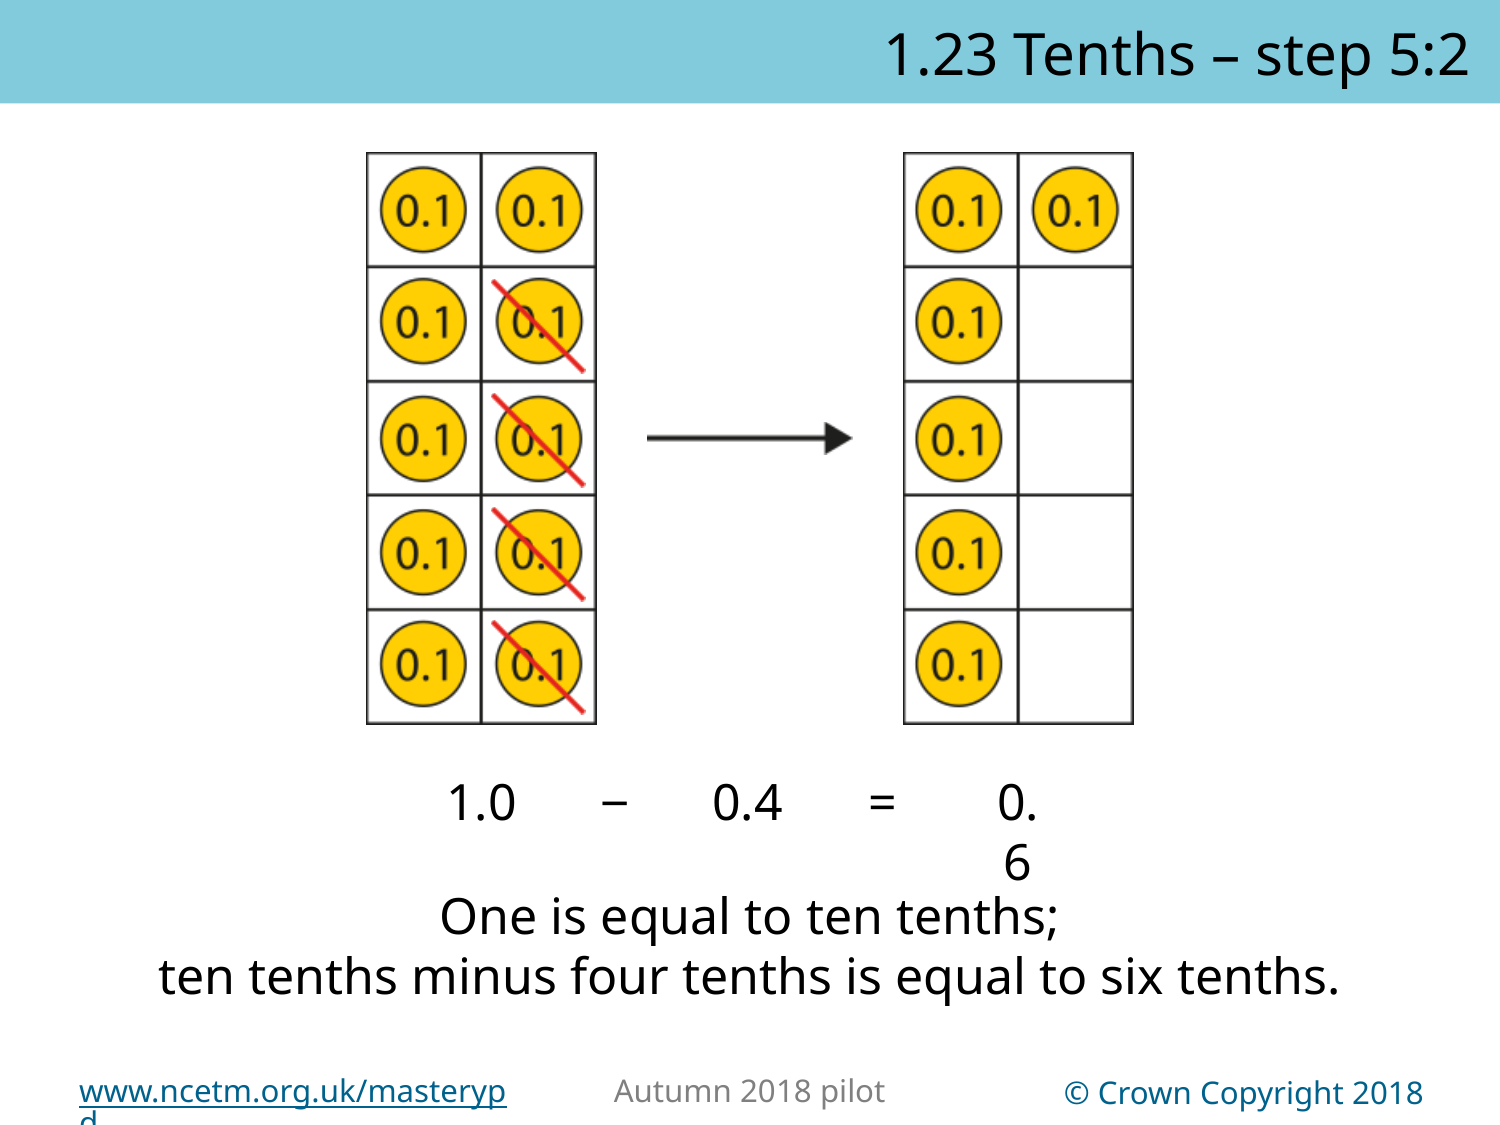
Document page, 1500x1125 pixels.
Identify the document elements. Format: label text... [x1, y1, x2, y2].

picture [366, 151, 597, 726]
list 1.23 Tenths – step 5:2 [0, 0, 1500, 104]
text_box One is equal to ten tenths; ten tenths minus four tenths is equal to six tenths. [143, 876, 1357, 1012]
text_box 1.0 [431, 763, 532, 838]
text_box 0.6 [970, 763, 1067, 876]
picture [646, 422, 854, 455]
text_box 0.4 [697, 763, 798, 838]
text_box − [584, 763, 645, 838]
picture [903, 151, 1134, 726]
text_box = [853, 763, 913, 838]
